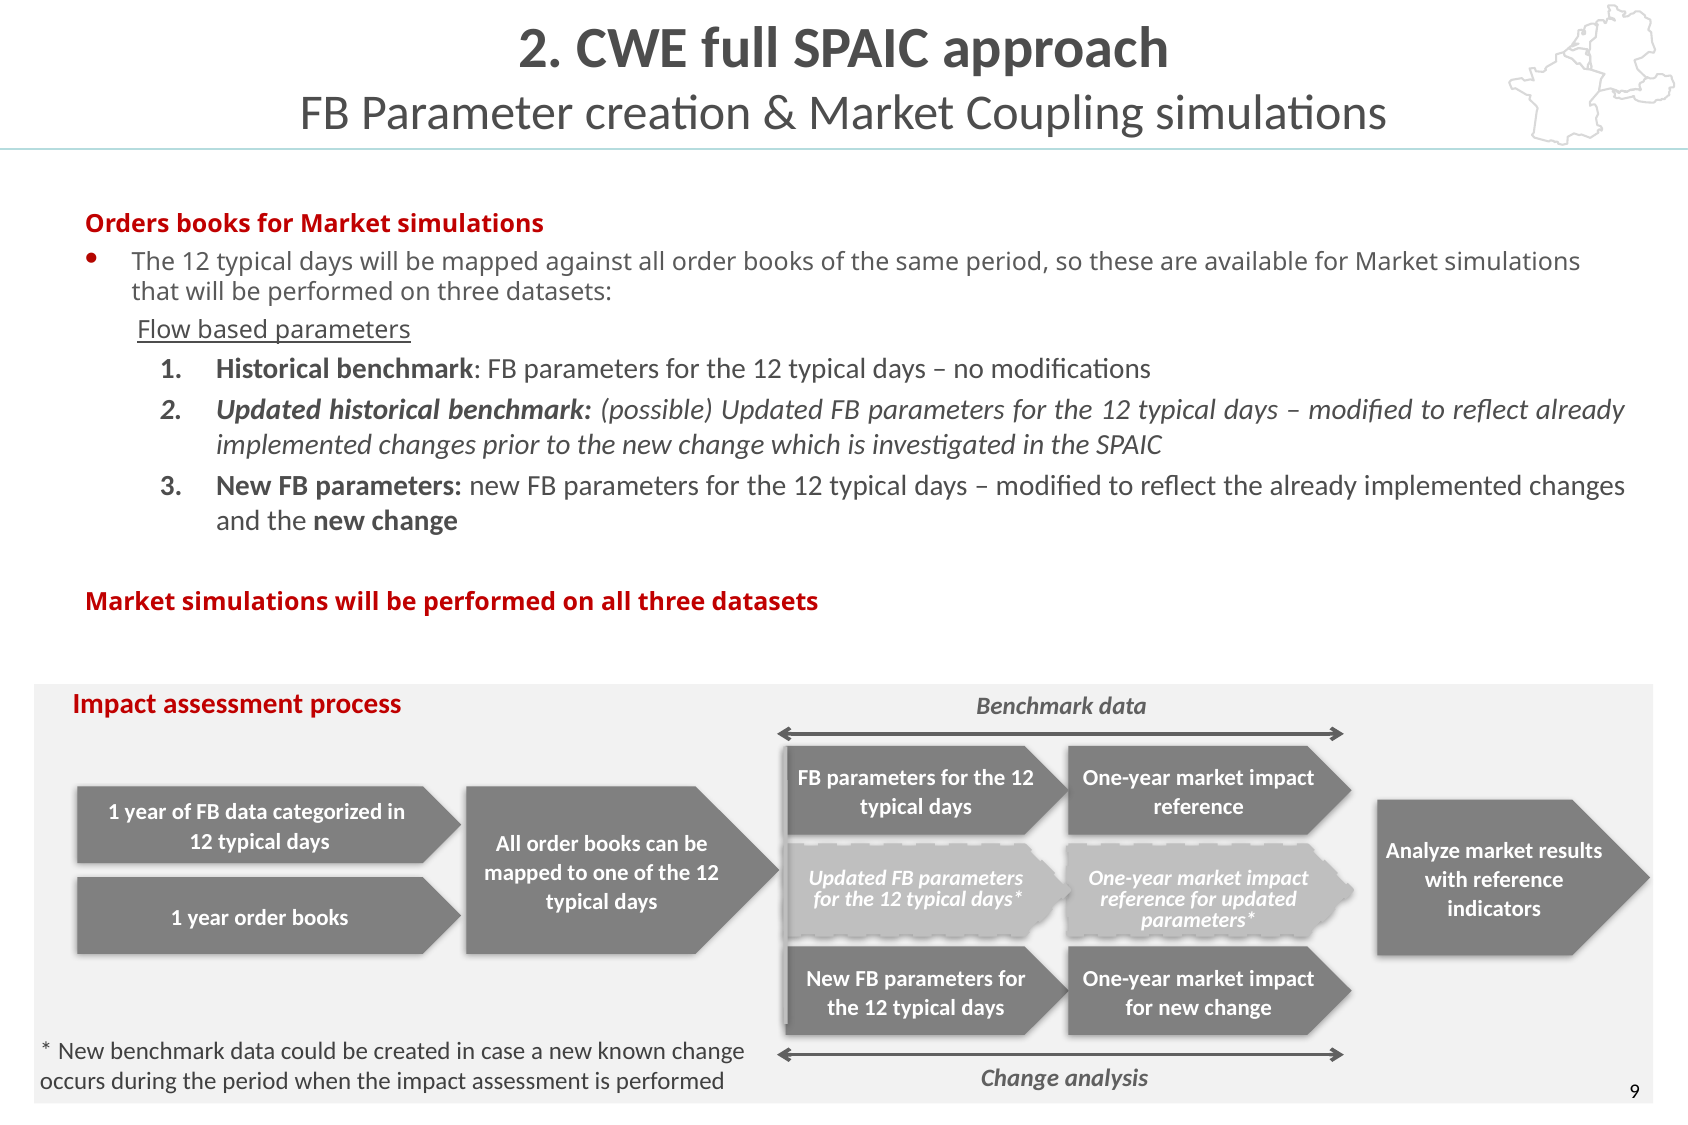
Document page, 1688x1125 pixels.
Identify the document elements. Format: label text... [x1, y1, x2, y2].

text_box [32, 682, 1655, 1105]
text_box 2. CWE full SPAIC approach FB Parameter creation & Market Coupling simulations [0, 0, 1688, 149]
text_box FB parameters for the 12 typical days [788, 745, 1069, 835]
slide_number 9 [1614, 1070, 1688, 1124]
text_box Updated FB parameters for the 12 typical days* [793, 845, 1069, 935]
text_box Change analysis [785, 1062, 1344, 1106]
text_box 1 year order books [77, 877, 460, 954]
text_box All order books can be mapped to one of the 12 typical days [466, 786, 778, 954]
text_box One-year market impact reference for updated parameters* [1068, 845, 1352, 935]
text_box New FB parameters for the 12 typical days [785, 946, 1062, 1035]
text_box * New benchmark data could be created in case a new known change occurs during the period when the impact assessment is performed [34, 1027, 761, 1104]
text_box 1 year of FB data categorized in 12 typical days [77, 786, 460, 864]
text_box One-year market impact reference [1068, 745, 1352, 835]
text_box Orders books for Market simulations The 12 typical days will be mapped against all order books of the same period, so these are available for Market simulations that will be performed on three datasets: Flow based parameters Historical benchmark: FB parameters for the 12 typical days – no modifications Updated historical benchmark: (possible) Updated FB parameters for the 12 typical days – modified to reflect already implemented changes prior to the new change which is investigated in the SPAIC New FB parameters: new FB parameters for the 12 typical days – modified to reflect the already implemented changes and the new change Market simulations will be performed on all three datasets [70, 199, 1641, 623]
text_box Impact assessment process [34, 684, 1654, 734]
text_box Analyze market results with reference indicators [1377, 799, 1651, 956]
text_box One-year market impact for new change [1068, 946, 1352, 1035]
